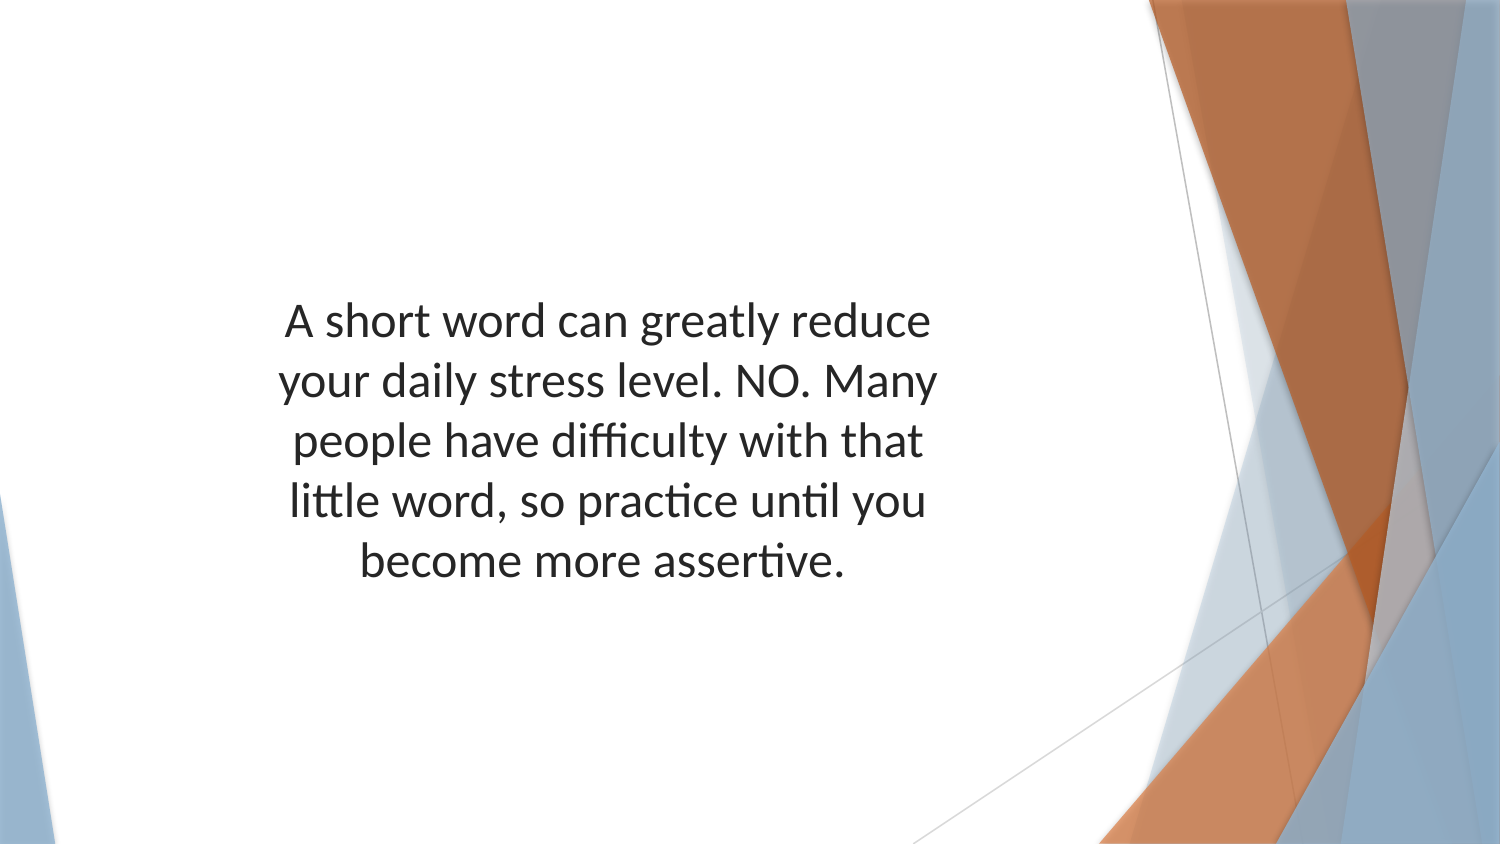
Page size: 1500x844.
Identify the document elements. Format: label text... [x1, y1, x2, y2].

list A short word can greatly reduce your daily stress level. NO. Many people have difficulty with that little word, so practice until you become more assertive. [230, 280, 987, 611]
